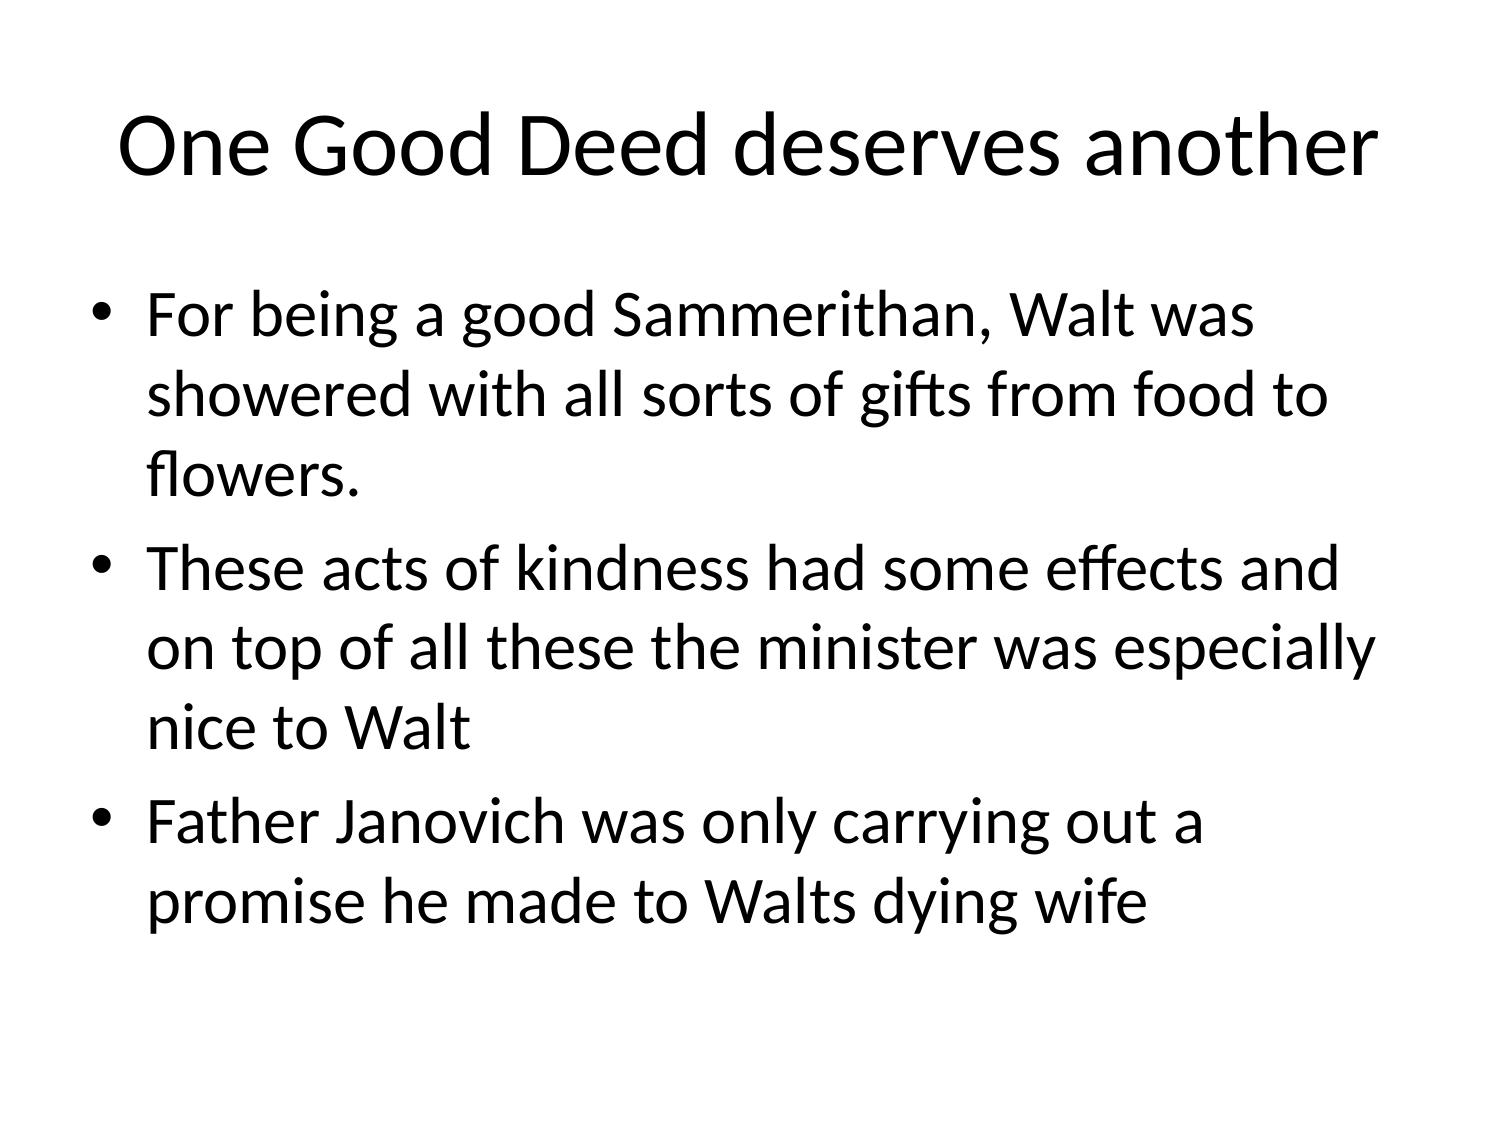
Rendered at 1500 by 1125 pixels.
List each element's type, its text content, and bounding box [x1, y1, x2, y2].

list For being a good Sammerithan, Walt was showered with all sorts of gifts from food to flowers. These acts of kindness had some effects and on top of all these the minister was especially nice to Walt Father Janovich was only carrying out a promise he made to Walts dying wife [75, 262, 1425, 1005]
title One Good Deed deserves another [75, 45, 1425, 233]
